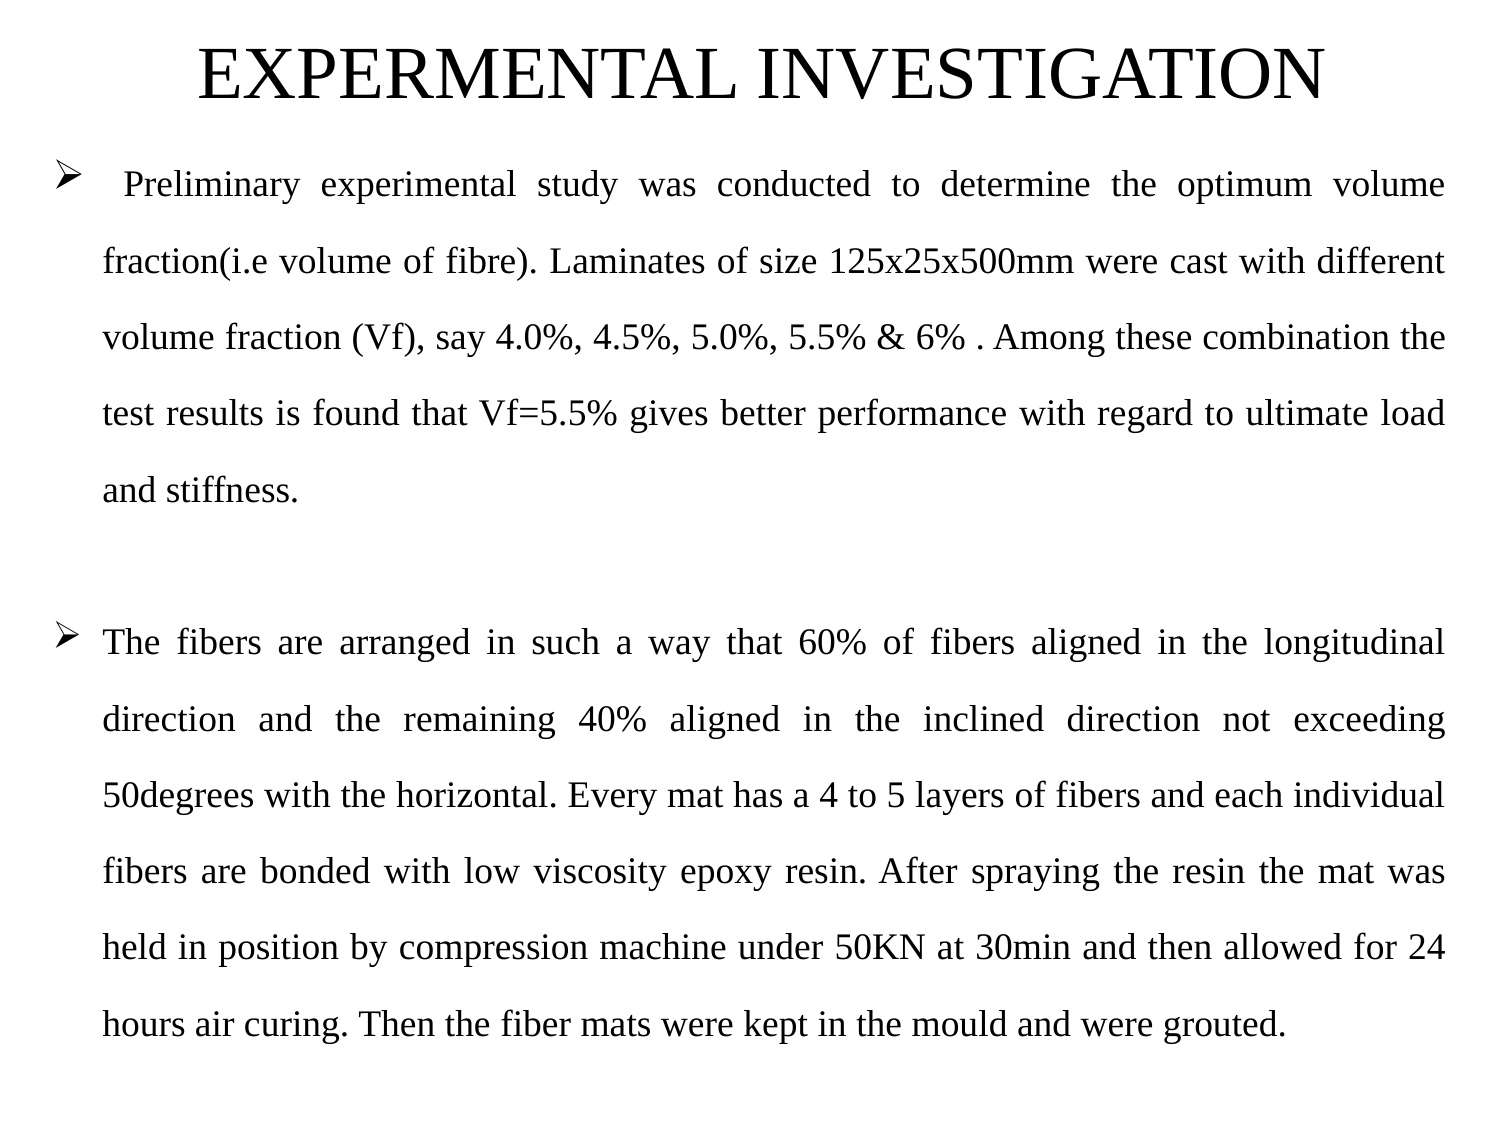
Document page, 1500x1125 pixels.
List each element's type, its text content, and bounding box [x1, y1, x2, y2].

list Preliminary experimental study was conducted to determine the optimum volume fraction(i.e volume of fibre). Laminates of size 125x25x500mm were cast with different volume fraction (Vf), say 4.0%, 4.5%, 5.0%, 5.5% & 6% . Among these combination the test results is found that Vf=5.5% gives better performance with regard to ultimate load and stiffness. The fibers are arranged in such a way that 60% of fibers aligned in the longitudinal direction and the remaining 40% aligned in the inclined direction not exceeding 50degrees with the horizontal. Every mat has a 4 to 5 layers of fibers and each individual fibers are bonded with low viscosity epoxy resin. After spraying the resin the mat was held in position by compression machine under 50KN at 30min and then allowed for 24 hours air curing. Then the fiber mats were kept in the mould and were grouted. [37, 112, 1463, 1125]
title EXPERMENTAL INVESTIGATION [87, 0, 1438, 112]
